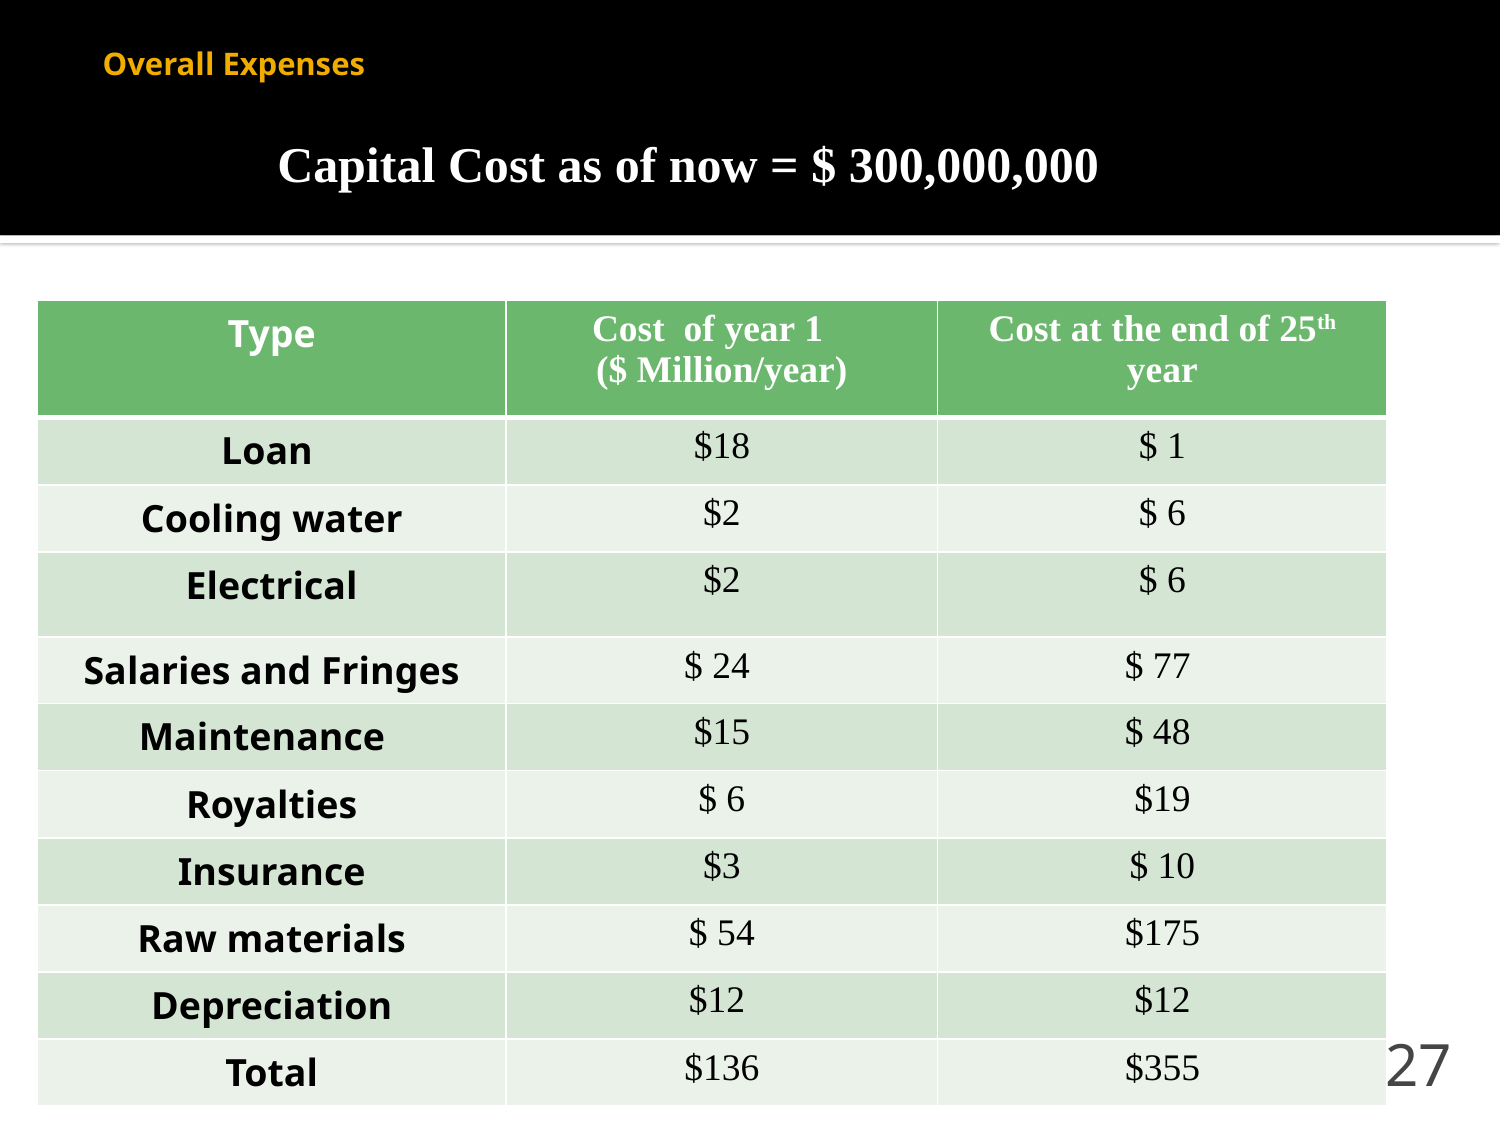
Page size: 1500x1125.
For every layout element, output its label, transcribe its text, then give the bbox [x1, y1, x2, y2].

text_box Capital Cost as of now = $ 300,000,000 [262, 124, 1338, 200]
table_cell $355 [938, 1040, 1386, 1105]
table_cell $18 [507, 420, 937, 484]
table_cell $ 24 [507, 638, 937, 703]
table_header Type [38, 301, 505, 415]
table_cell $ 1 [938, 420, 1386, 484]
table_cell Cooling water [38, 486, 505, 551]
table_cell $ 10 [938, 839, 1386, 904]
table_cell $ 77 [938, 638, 1386, 703]
table_cell Maintenance [38, 704, 505, 770]
table_cell $12 [507, 973, 937, 1038]
table_cell $ 6 [938, 486, 1386, 551]
table_cell Insurance [38, 839, 505, 904]
table_cell Royalties [38, 771, 505, 837]
table_cell $136 [507, 1040, 937, 1105]
table_cell $19 [938, 771, 1386, 837]
slide_number 27 [1345, 1062, 1467, 1108]
table_cell $12 [938, 973, 1386, 1038]
table_cell $ 6 [938, 553, 1386, 636]
table_header Cost of year 1 ($ Million/year) [507, 301, 937, 415]
table_cell Loan [38, 420, 505, 484]
table_cell Salaries and Fringes [38, 638, 505, 703]
table_cell $ 6 [507, 771, 937, 837]
table_cell $175 [938, 906, 1386, 971]
table_header Cost at the end of 25th year [938, 301, 1386, 415]
table_cell $ 48 [938, 704, 1386, 770]
table_cell $2 [507, 486, 937, 551]
table_cell $15 [507, 704, 937, 770]
table_cell Depreciation [38, 973, 505, 1038]
table_cell $ 54 [507, 906, 937, 971]
table_cell $2 [507, 553, 937, 636]
table_cell $3 [507, 839, 937, 904]
title Overall Expenses [87, 0, 1438, 112]
table_cell Raw materials [38, 906, 505, 971]
table_cell Total [38, 1040, 505, 1105]
table_cell Electrical [38, 553, 505, 636]
